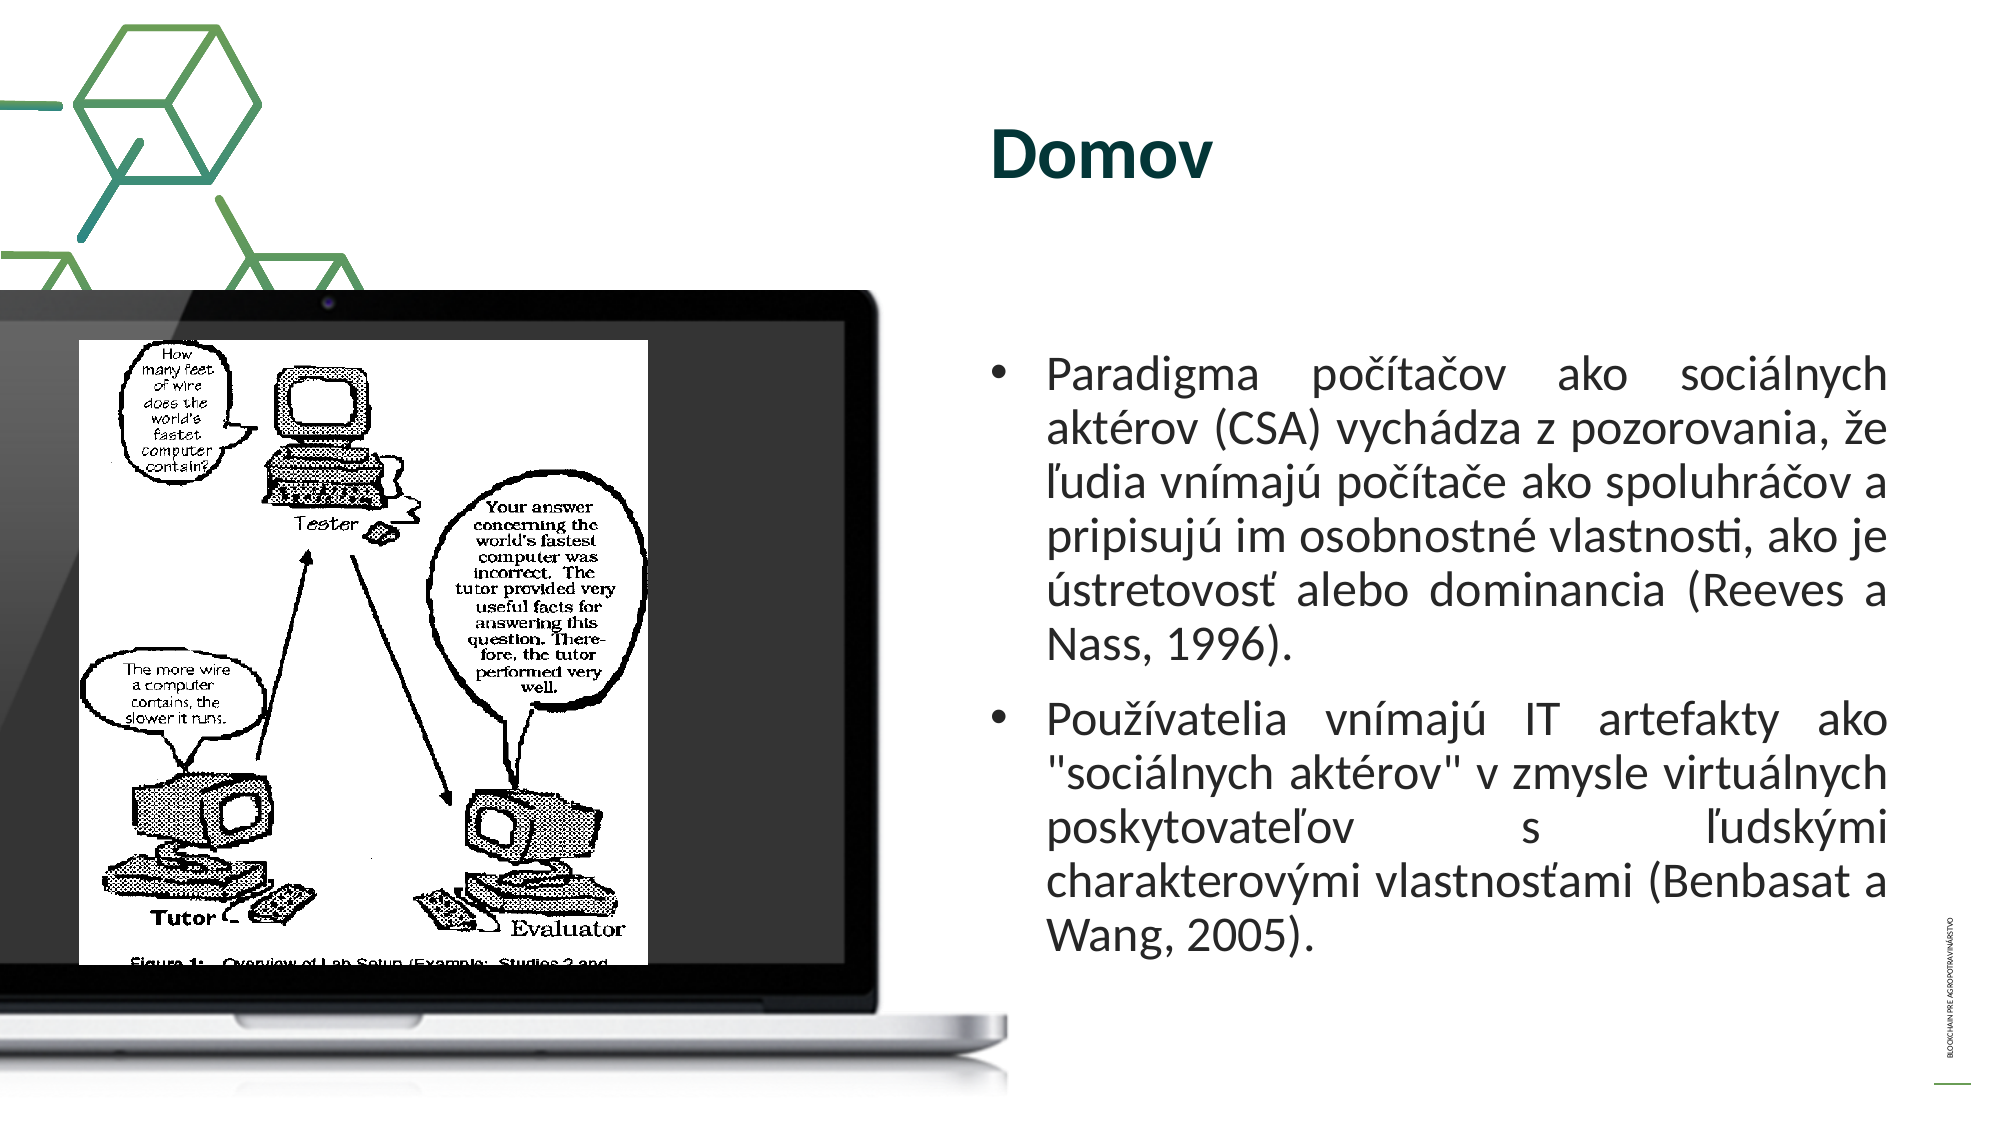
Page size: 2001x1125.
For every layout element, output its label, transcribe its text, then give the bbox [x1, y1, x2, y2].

picture [0, 290, 1100, 1125]
list Domov [975, 106, 1794, 269]
list Paradigma počítačov ako sociálnych aktérov (CSA) vychádza z pozorovania, že ľudia vnímajú počítače ako spoluhráčov a pripisujú im osobnostné vlastnosti, ako je ústretovosť alebo dominancia (Reeves a Nass, 1996). Používatelia vnímajú IT artefakty ako "sociálnych aktérov" v zmysle virtuálnych poskytovateľov s ľudskými charakterovými vlastnosťami (Benbasat a Wang, 2005). [975, 339, 1904, 1102]
